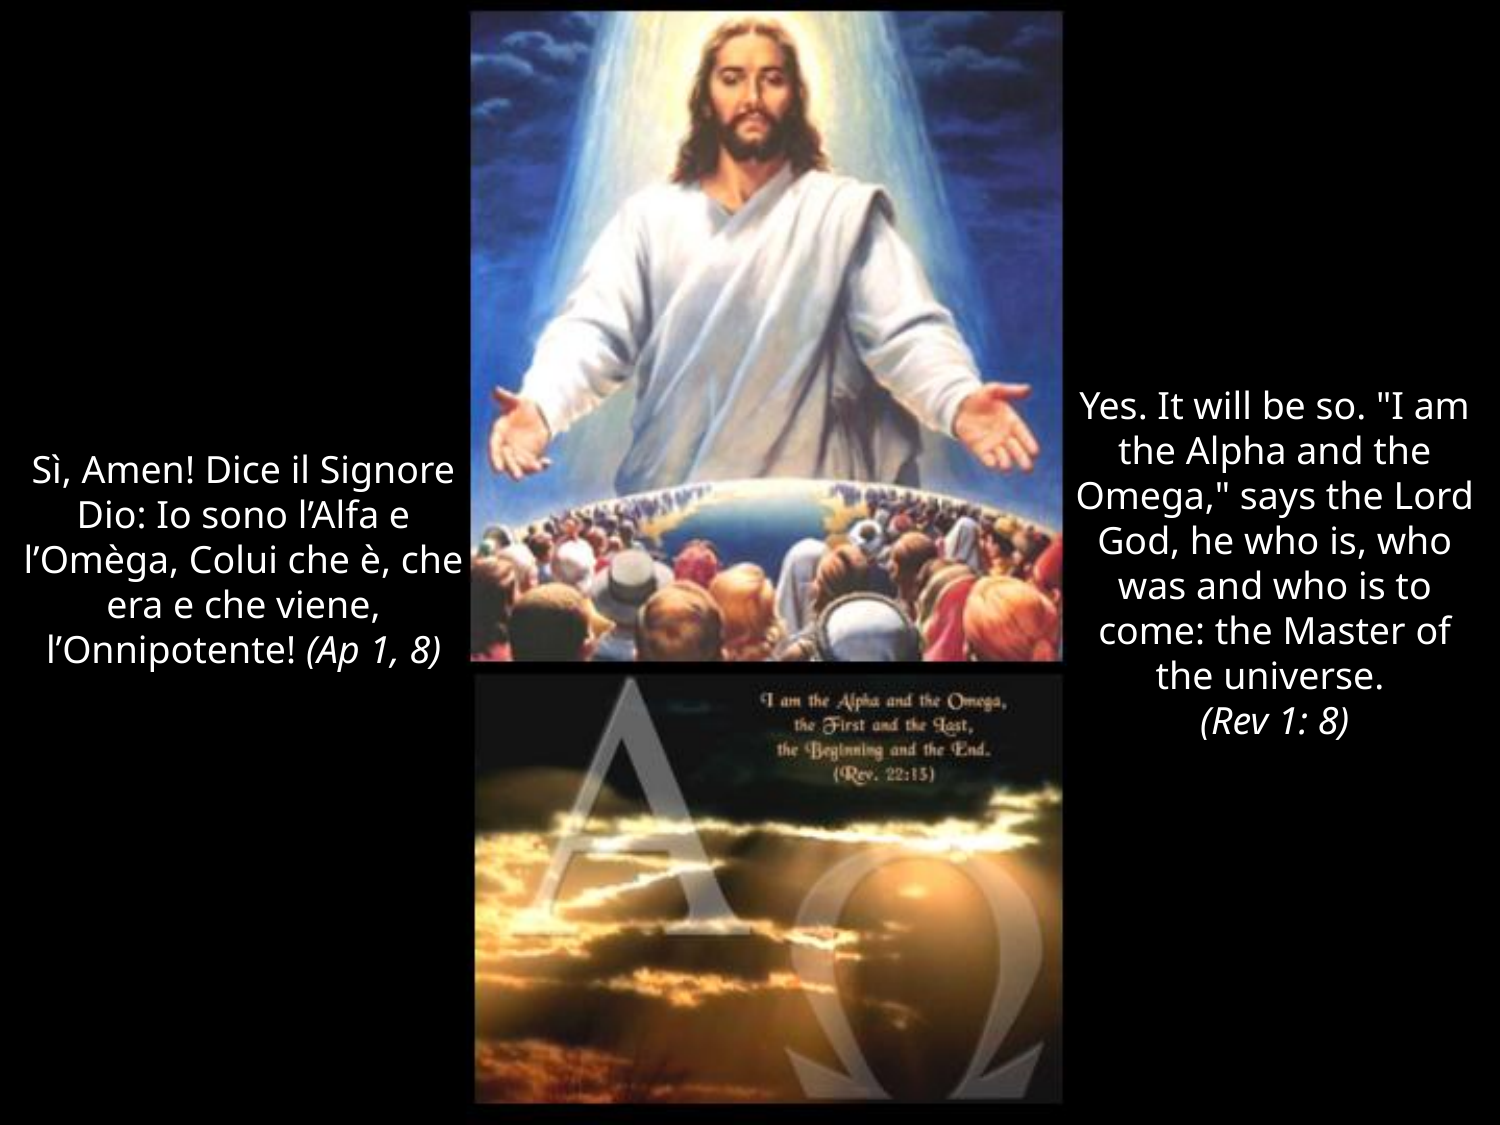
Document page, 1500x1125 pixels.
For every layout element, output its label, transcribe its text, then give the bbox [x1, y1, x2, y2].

title Sì, Amen! Dice il Signore Dio: Io sono l’Alfa e l’Omèga, Colui che è, che era e che viene, l’Onnipotente! (Ap 1, 8) [0, 487, 488, 675]
picture [0, 0, 1500, 1125]
text_box Yes. It will be so. "I am the Alpha and the Omega," says the Lord God, he who is, who was and who is to come: the Master of the universe. (Rev 1: 8) [1049, 374, 1500, 750]
